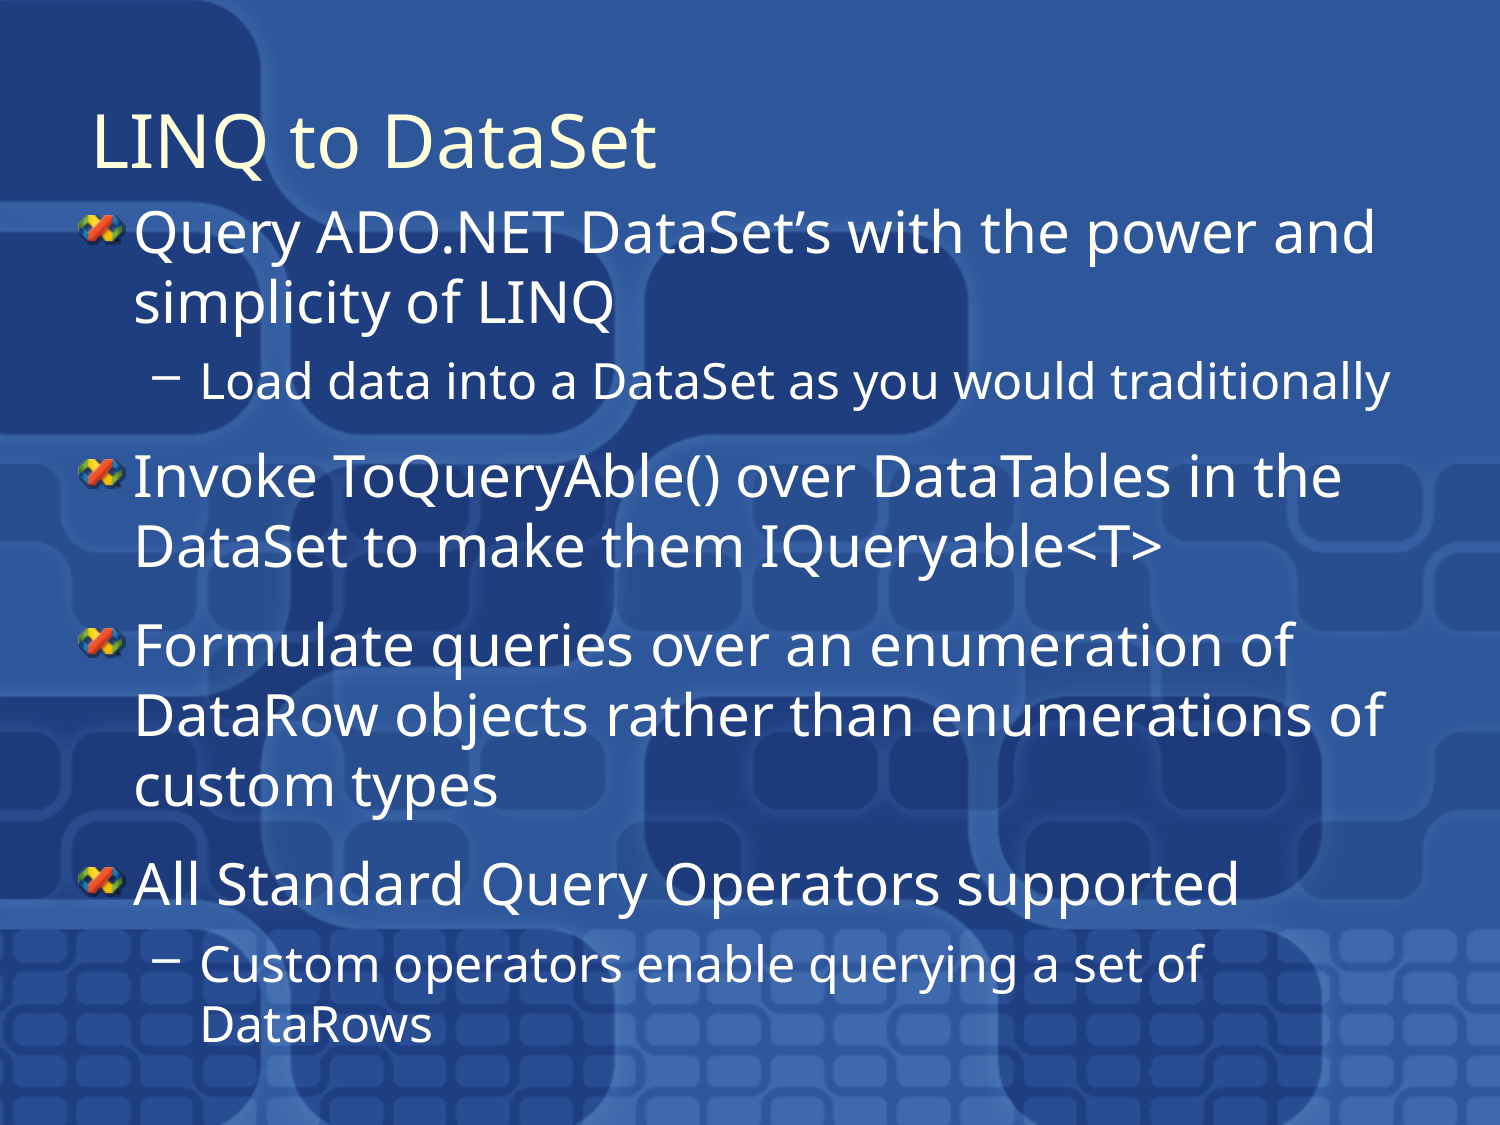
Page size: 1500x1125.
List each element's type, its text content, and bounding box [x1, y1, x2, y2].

title LINQ to DataSet [74, 44, 1426, 187]
list Query ADO.NET DataSet’s with the power and simplicity of LINQ Load data into a DataSet as you would traditionally Invoke ToQueryAble() over DataTables in the DataSet to make them IQueryable<T> Formulate queries over an enumeration of DataRow objects rather than enumerations of custom types All Standard Query Operators supported Custom operators enable querying a set of DataRows [62, 187, 1434, 1056]
picture [0, 0, 1500, 1125]
